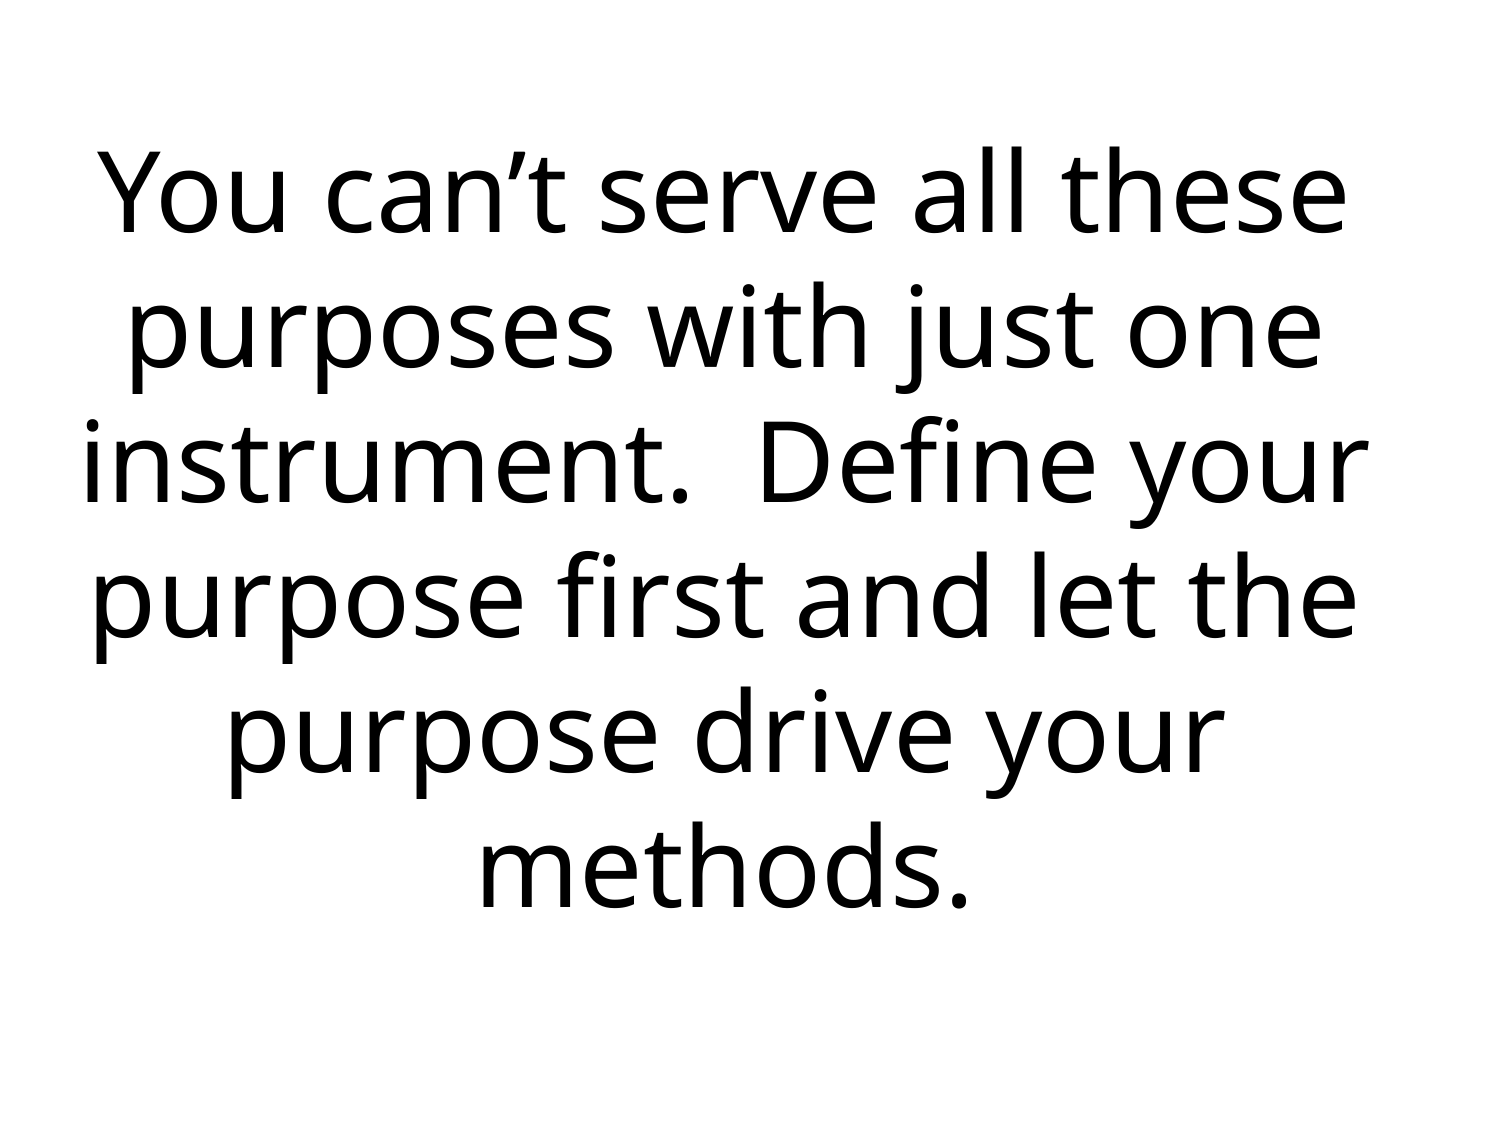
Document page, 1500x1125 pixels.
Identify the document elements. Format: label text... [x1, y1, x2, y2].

text_box You can’t serve all these purposes with just one instrument. Define your purpose first and let the purpose drive your methods. [37, 112, 1413, 938]
